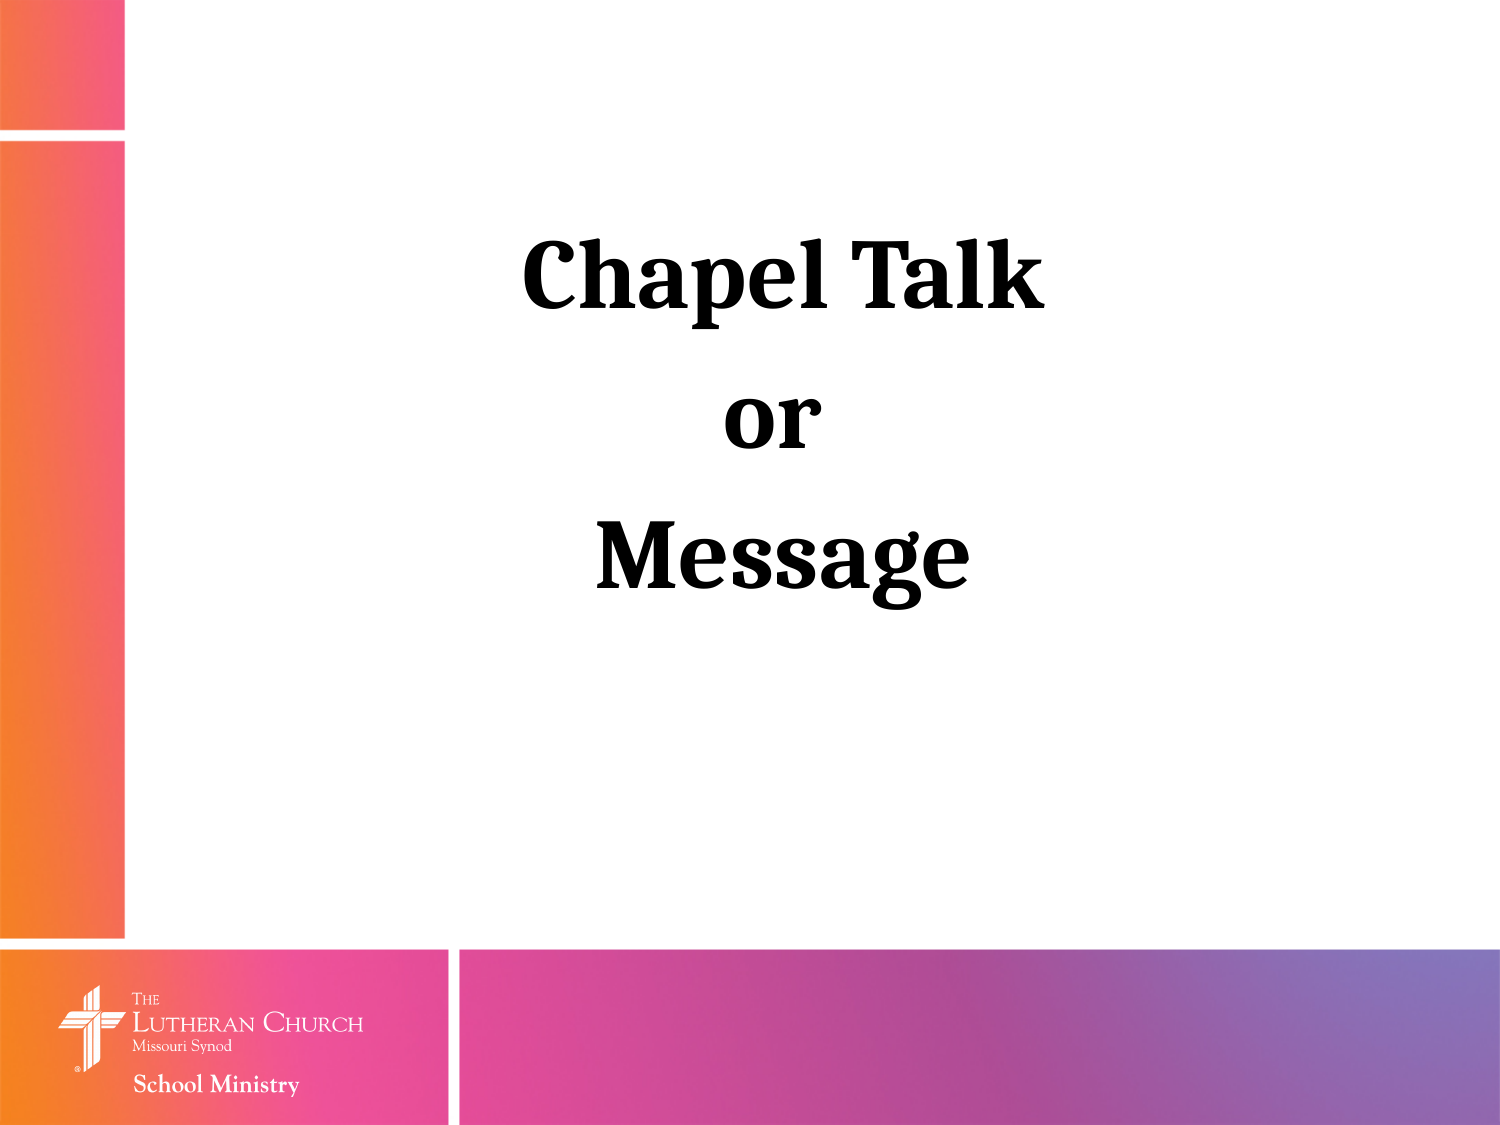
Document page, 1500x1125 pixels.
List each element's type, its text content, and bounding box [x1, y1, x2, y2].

picture [0, 0, 1500, 1125]
list Chapel Talk or Message [170, 201, 1397, 744]
